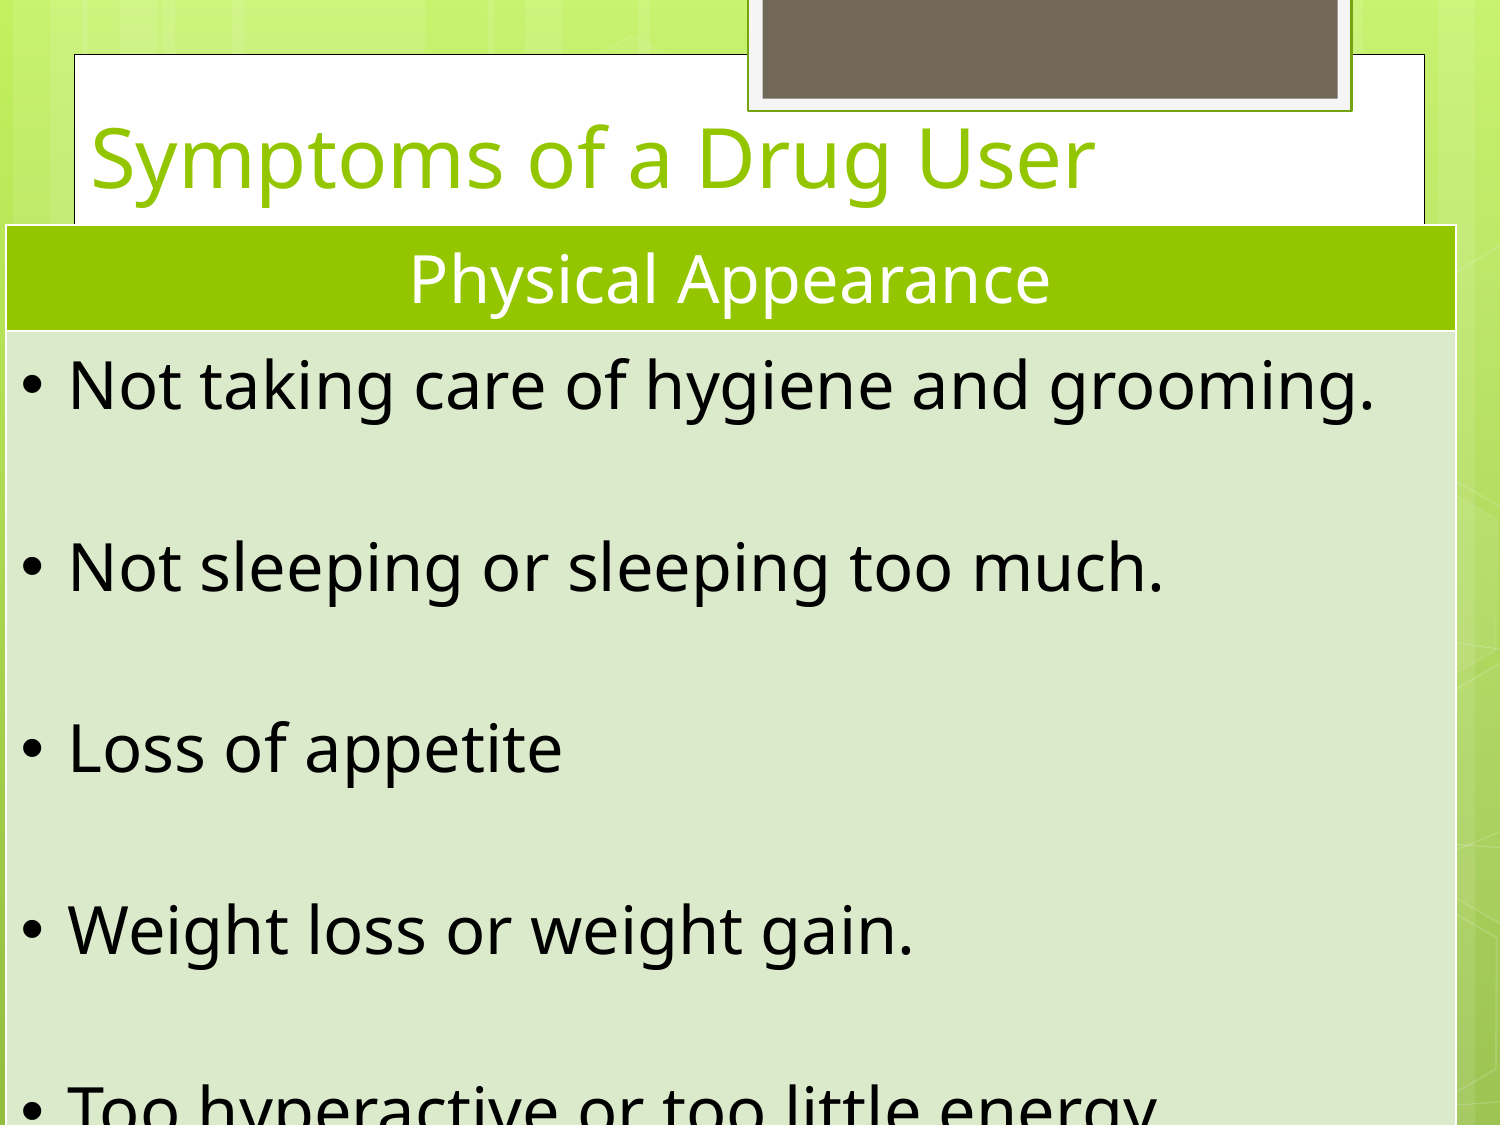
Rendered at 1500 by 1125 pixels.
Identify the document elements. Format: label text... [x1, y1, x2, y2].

table_header Physical Appearance [7, 226, 1455, 330]
title Symptoms of a Drug User [75, 24, 1425, 213]
table_cell Not taking care of hygiene and grooming. Not sleeping or sleeping too much. Loss of appetite Weight loss or weight gain. Too hyperactive or too little energy. [7, 332, 1455, 1125]
